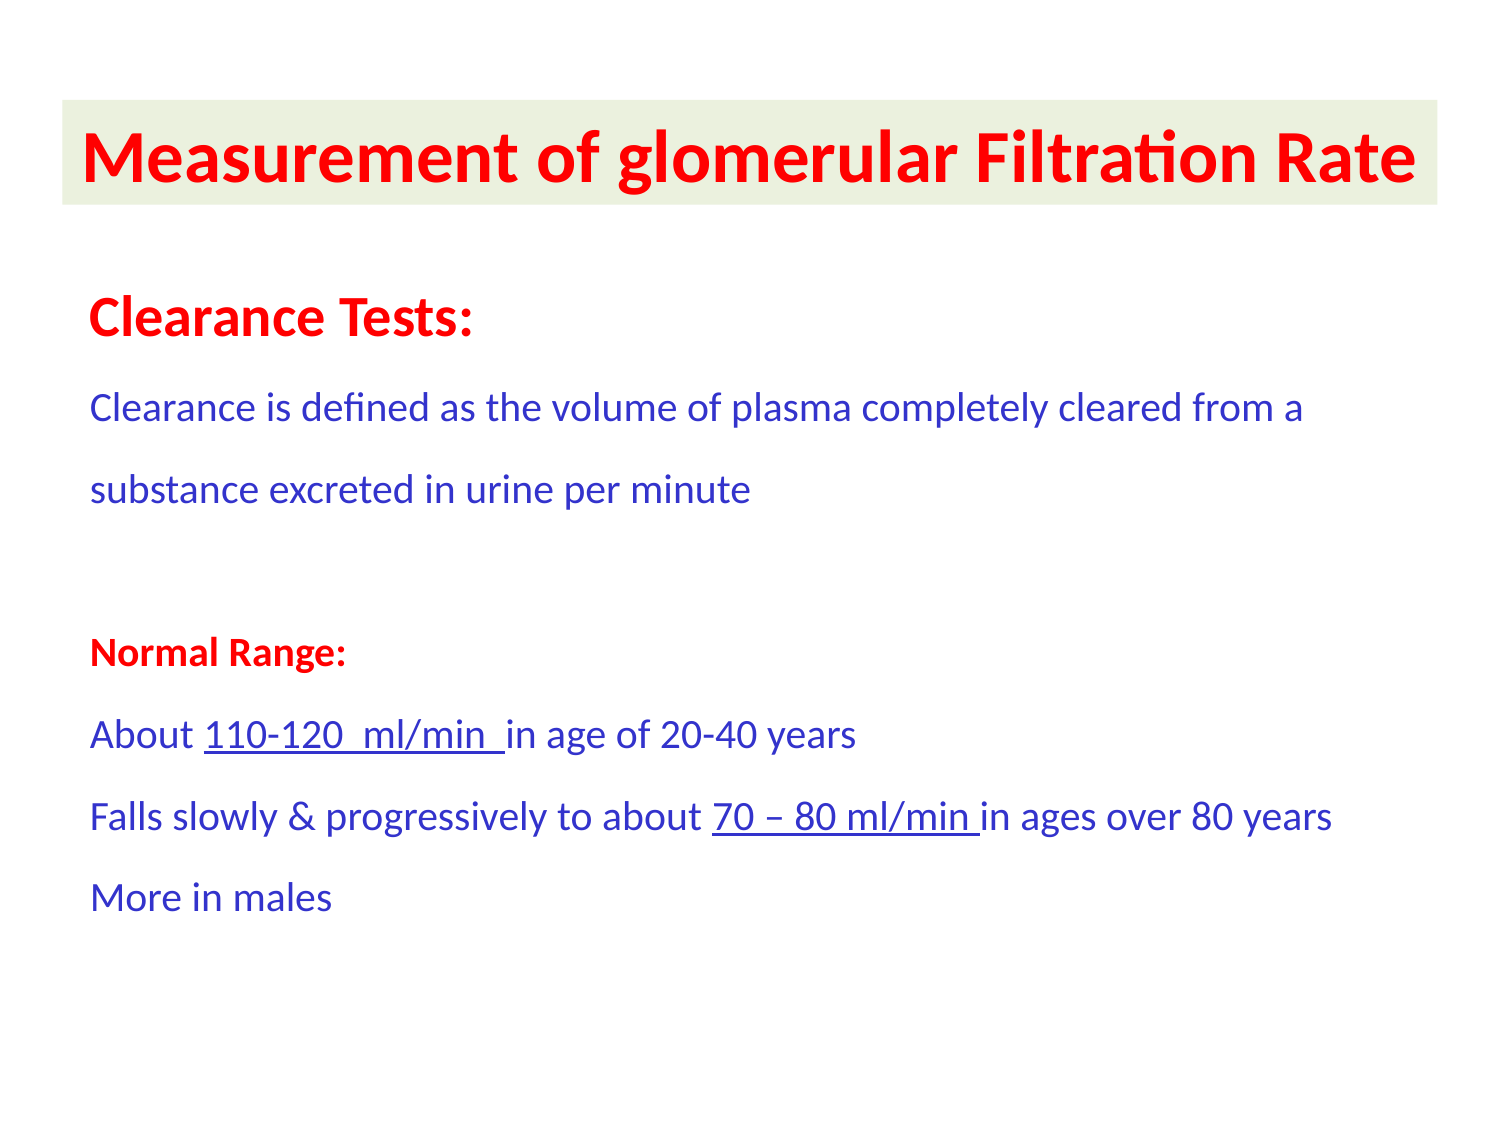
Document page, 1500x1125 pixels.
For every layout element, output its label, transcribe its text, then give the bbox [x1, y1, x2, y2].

text_box Clearance Tests: Clearance is defined as the volume of plasma completely cleared from a substance excreted in urine per minute Normal Range: About 110-120 ml/min in age of 20-40 years Falls slowly & progressively to about 70 – 80 ml/min in ages over 80 years More in males [62, 249, 1463, 1125]
text_box Measurement of glomerular Filtration Rate [62, 99, 1438, 205]
